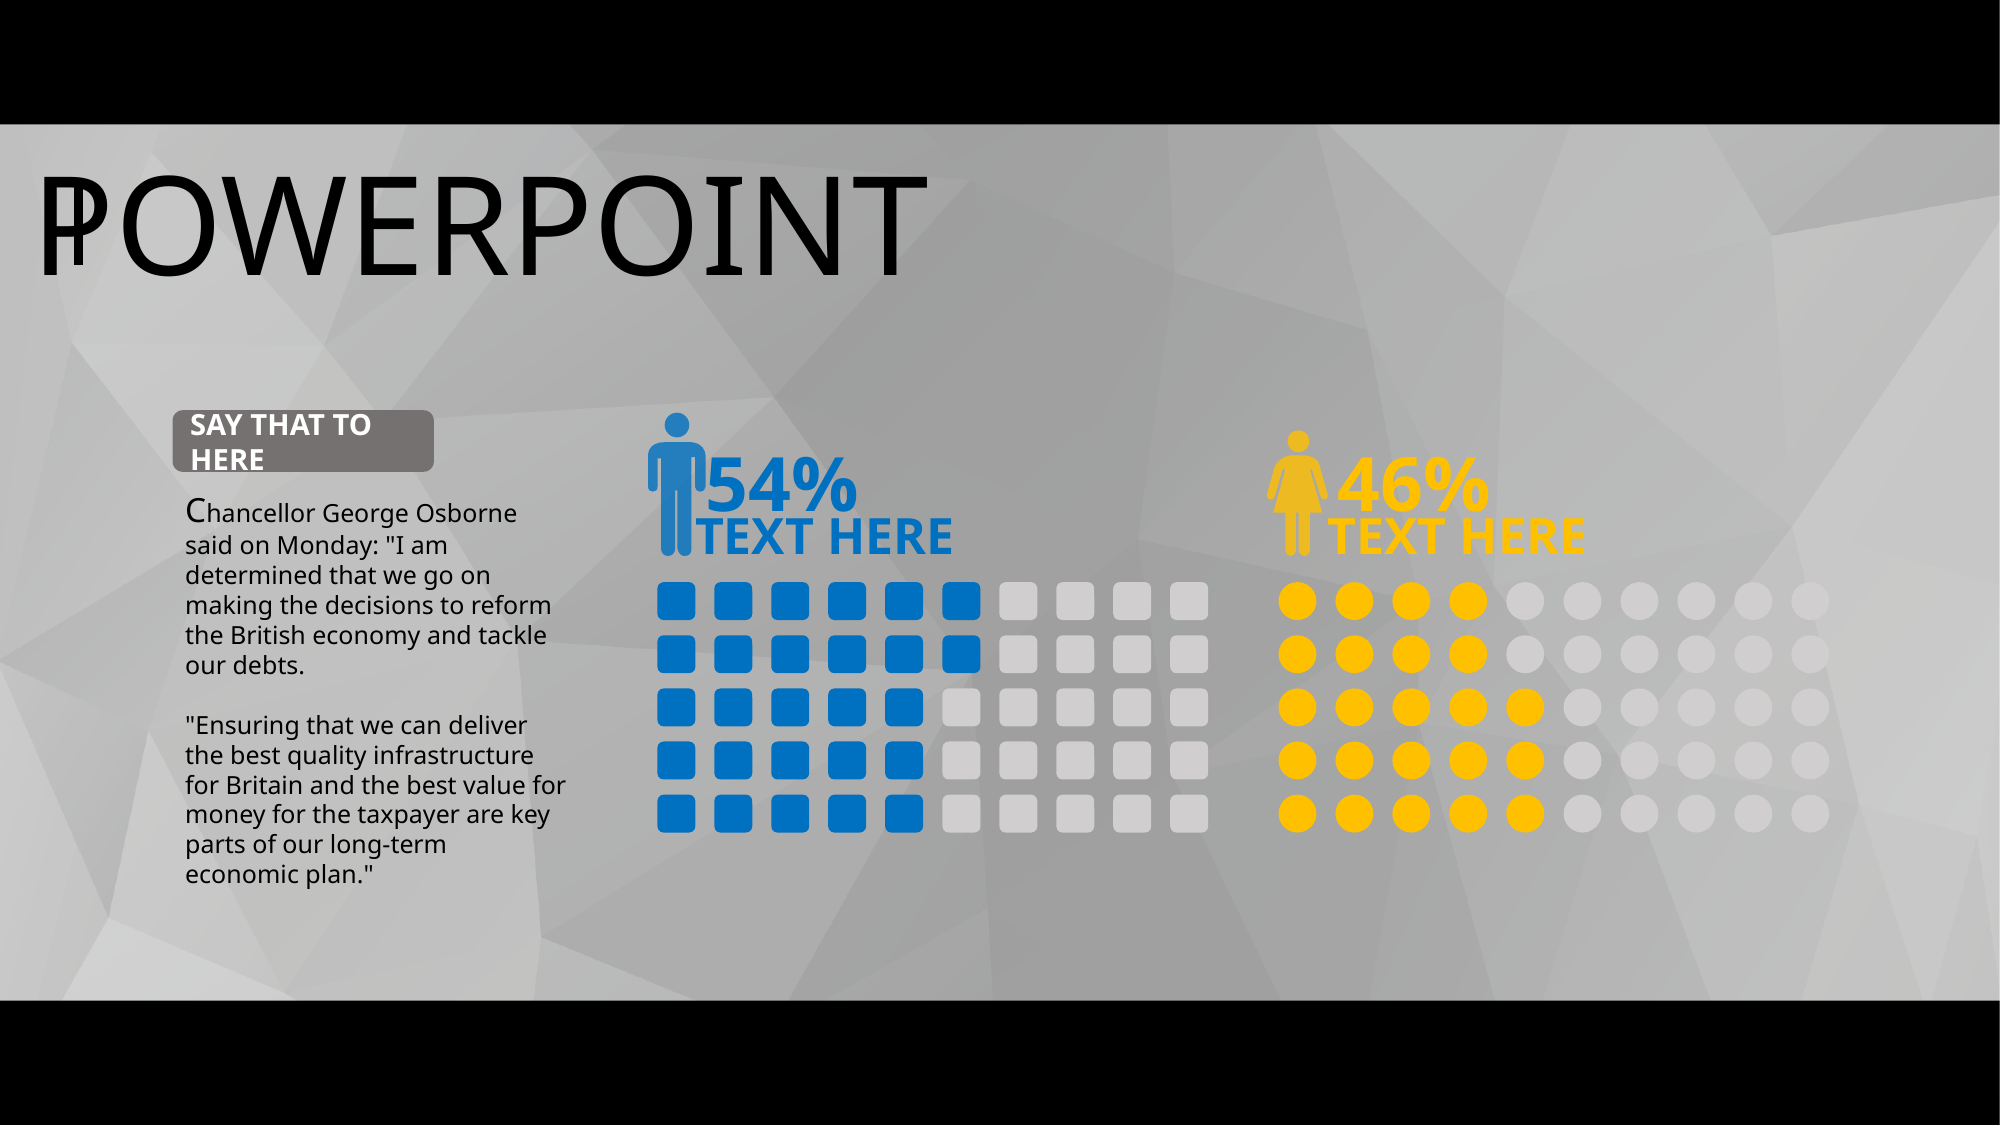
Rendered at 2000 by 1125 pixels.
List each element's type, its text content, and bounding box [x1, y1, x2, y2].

text_box 46% [1322, 429, 1506, 535]
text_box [657, 582, 1209, 833]
text_box SAY THAT TO HERE [171, 409, 435, 473]
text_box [1278, 582, 1830, 833]
text_box POWERPOINT [17, 130, 945, 310]
text_box Chancellor George Osborne said on Monday: "I am determined that we go on making the decisions to reform the British economy and tackle our debts. "Ensuring that we can deliver the best quality infrastructure for Britain and the best value for money for the taxpayer are key parts of our long-term economic plan." [170, 482, 583, 897]
text_box 54% [706, 429, 874, 535]
text_box TEXT HERE [1312, 497, 1602, 572]
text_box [646, 412, 706, 556]
text_box TEXT HERE [680, 497, 970, 572]
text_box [1266, 430, 1328, 556]
